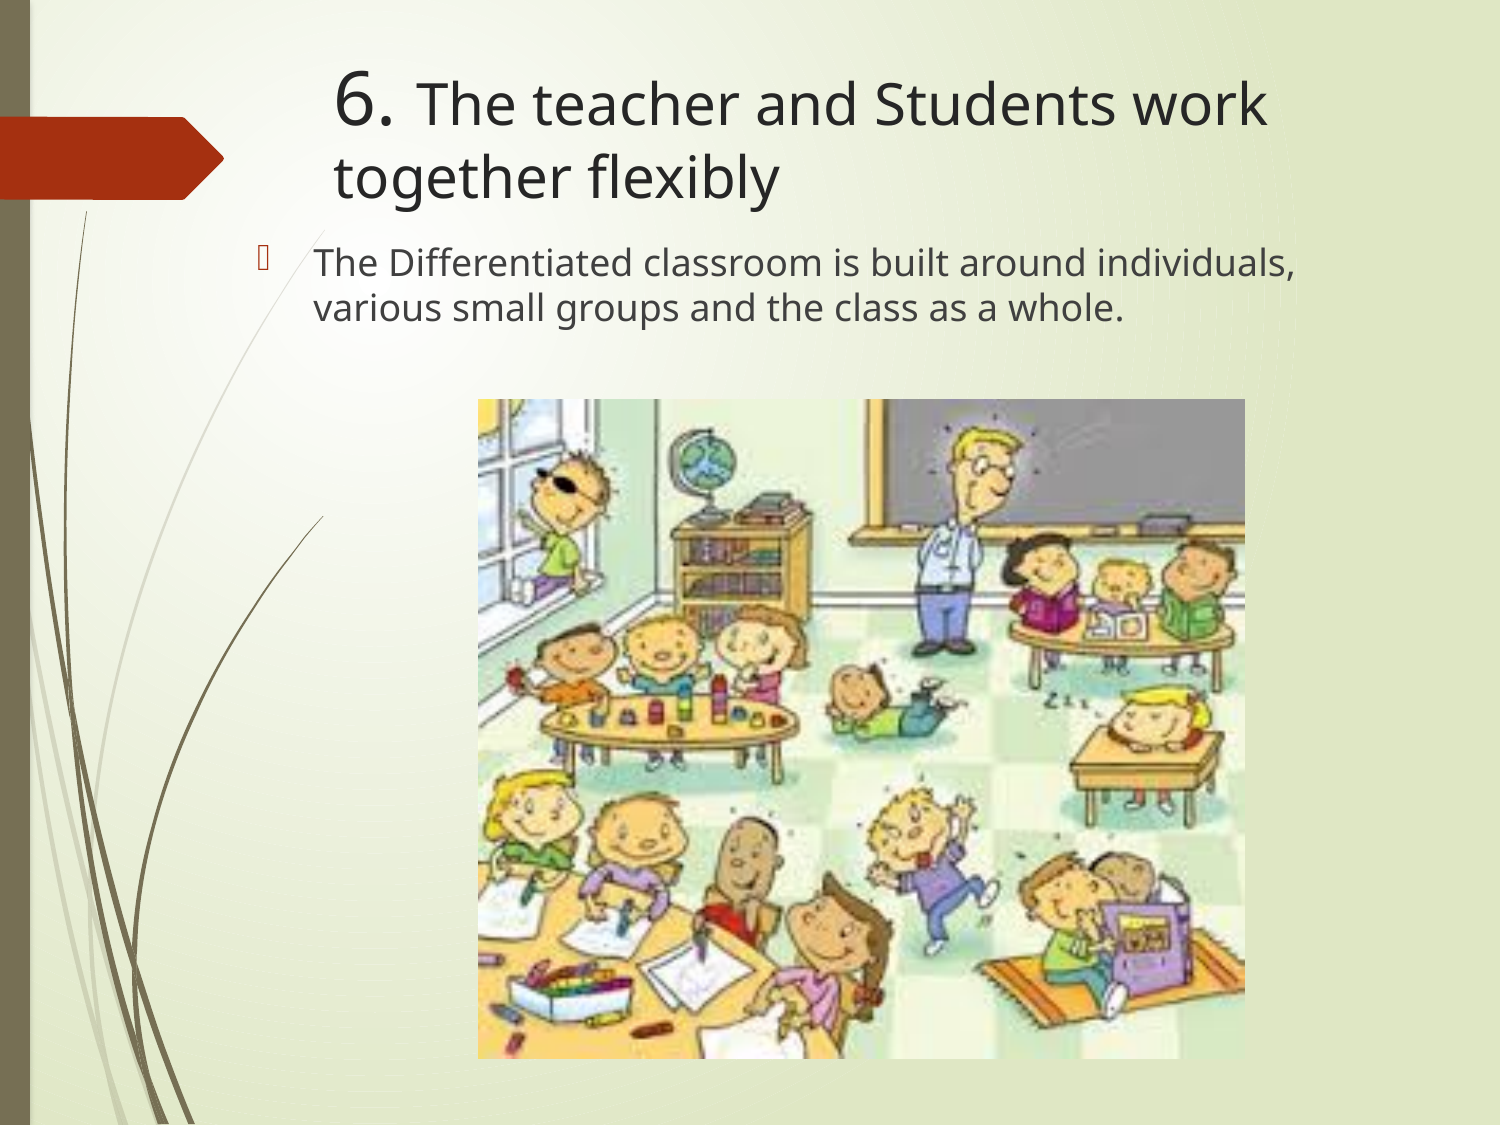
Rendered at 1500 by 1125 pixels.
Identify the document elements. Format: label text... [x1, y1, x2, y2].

list The Differentiated classroom is built around individuals, various small groups and the class as a whole. [242, 231, 1400, 409]
picture [477, 399, 1245, 1059]
title 6. The teacher and Students work together flexibly [318, 42, 1400, 231]
